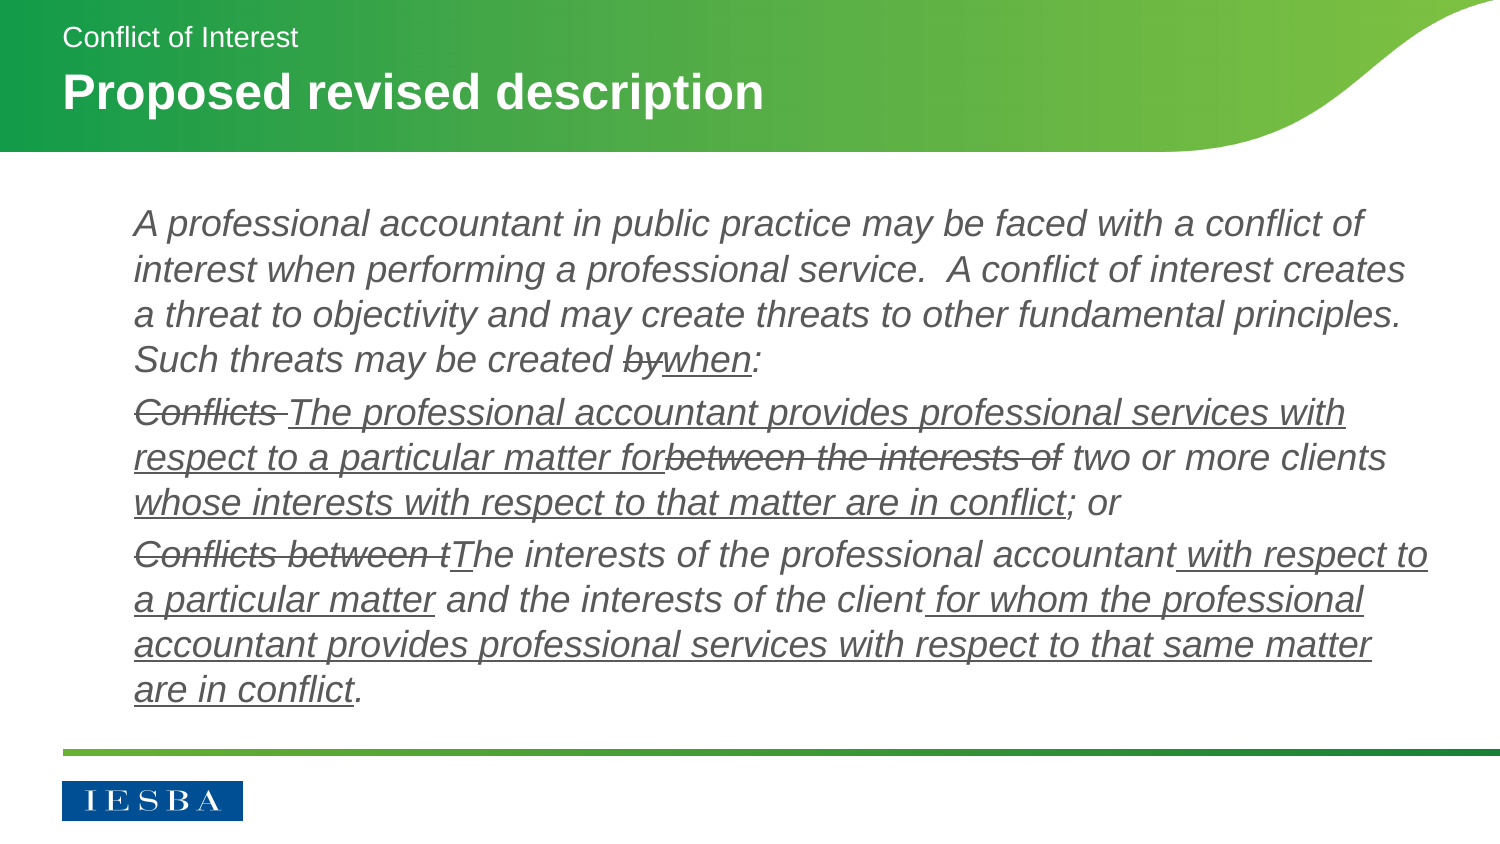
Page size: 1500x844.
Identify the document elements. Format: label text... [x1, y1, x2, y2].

title Proposed revised description [62, 56, 1300, 122]
picture [0, 0, 1497, 152]
list A professional accountant in public practice may be faced with a conflict of interest when performing a professional service. A conflict of interest creates a threat to objectivity and may create threats to other fundamental principles. Such threats may be created bywhen: Conflicts The professional accountant provides professional services with respect to a particular matter forbetween the interests of two or more clients whose interests with respect to that matter are in conflict; or Conflicts between tThe interests of the professional accountant with respect to a particular matter and the interests of the client for whom the professional accountant provides professional services with respect to that same matter are in conflict. [62, 187, 1450, 694]
subtitle Conflict of Interest [62, 18, 500, 47]
picture [62, 781, 243, 821]
